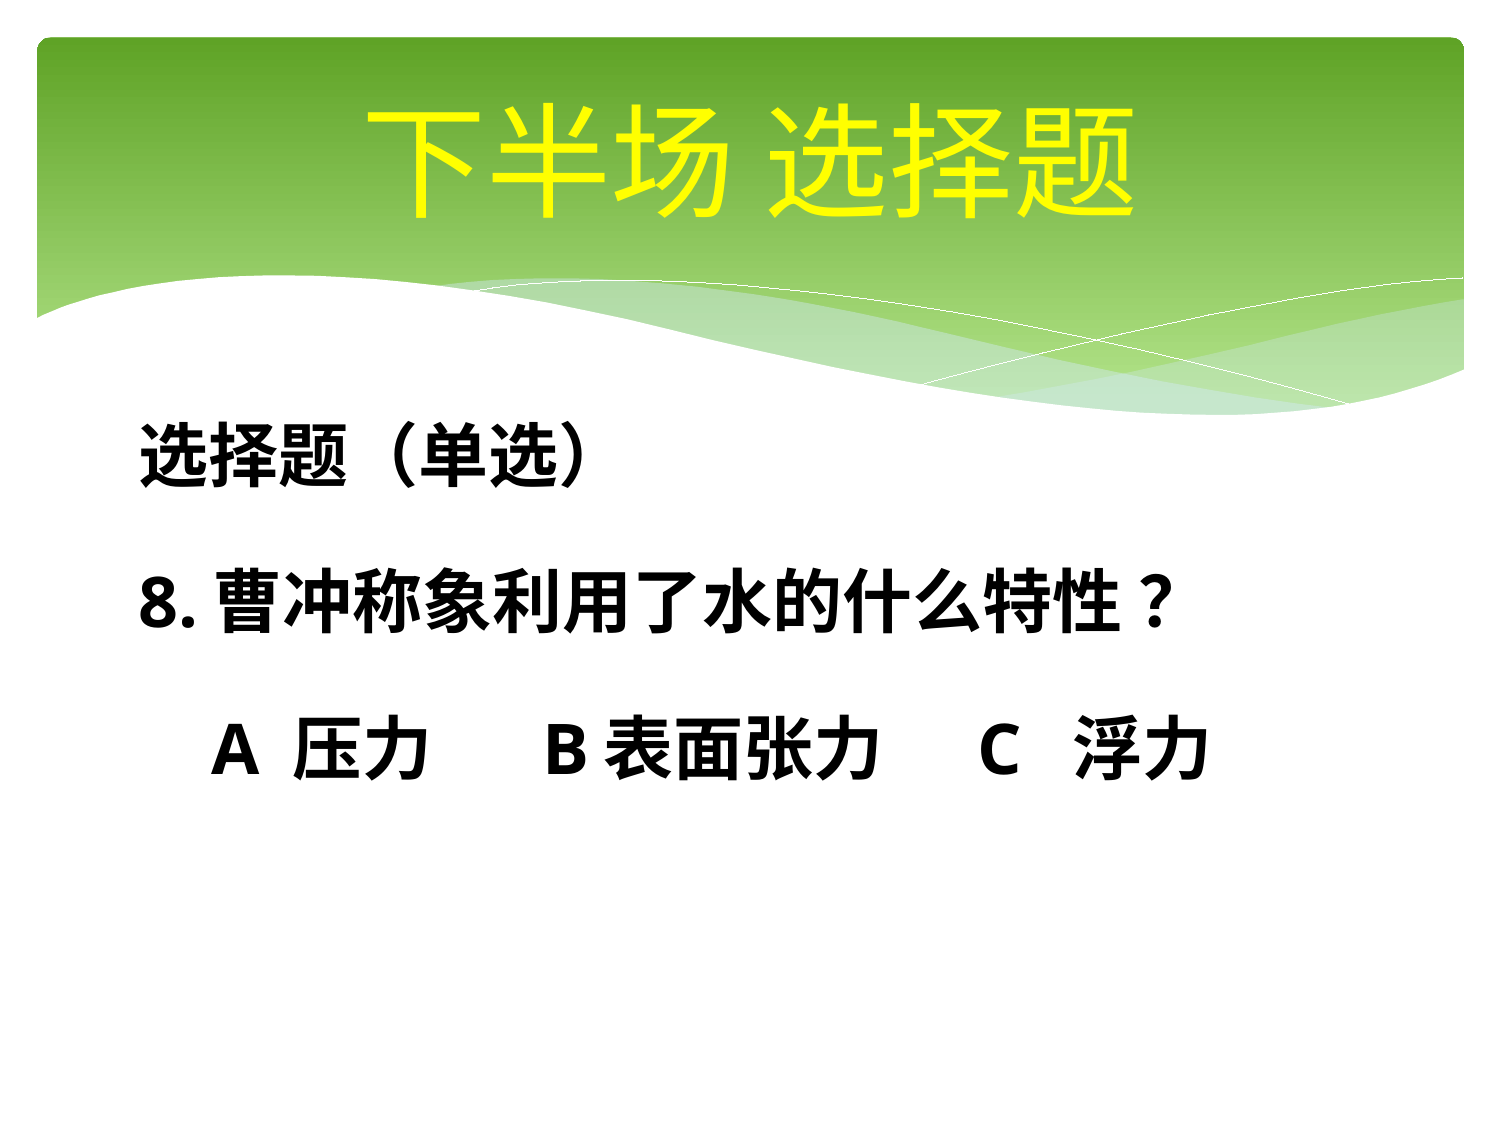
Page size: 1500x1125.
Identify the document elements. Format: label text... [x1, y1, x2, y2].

title 下半场 选择题 [75, 55, 1425, 261]
list 选择题（单选） 8.曹冲称象利用了水的什么特性 ？ A 压力 B表面张力 C 浮力 [123, 361, 1459, 970]
